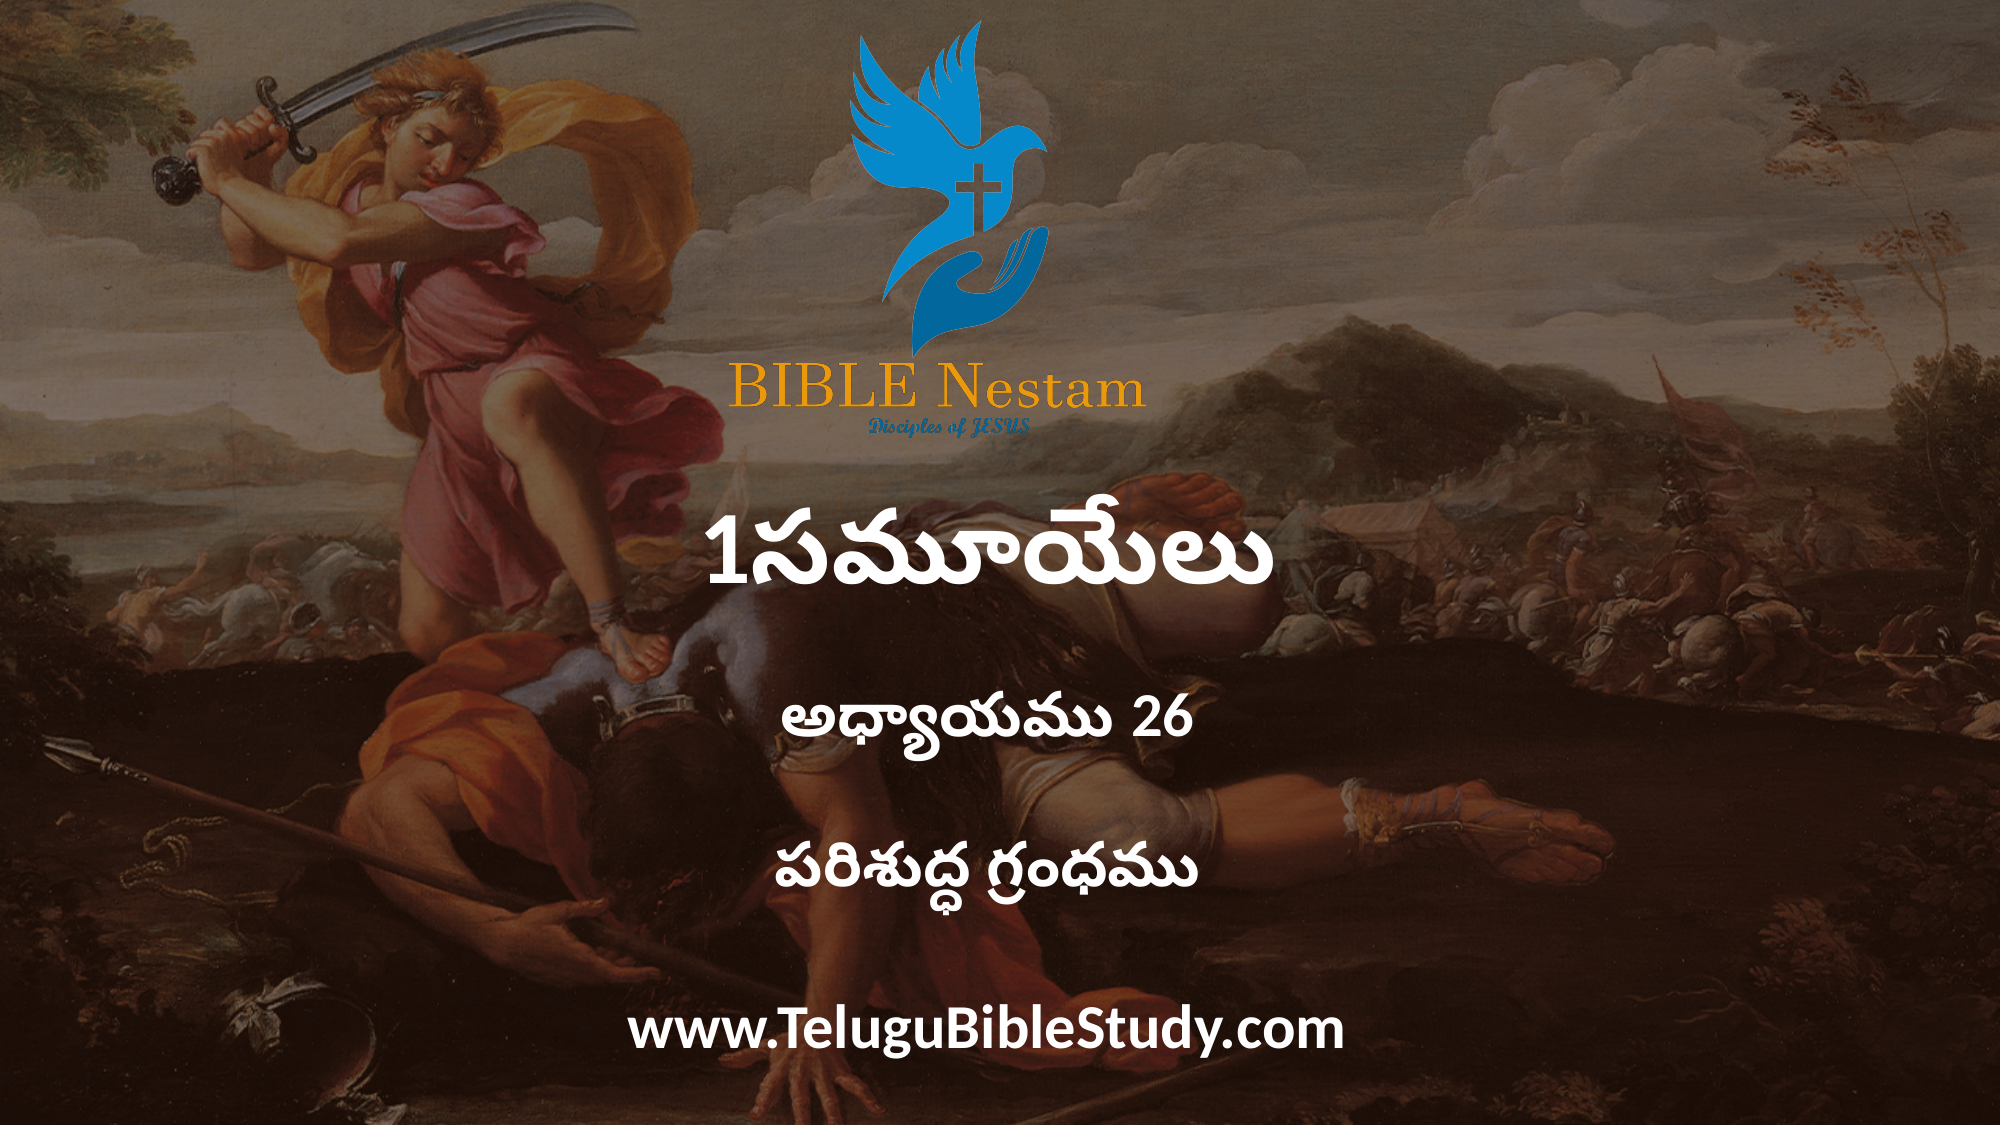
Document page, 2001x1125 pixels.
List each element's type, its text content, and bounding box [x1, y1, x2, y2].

subtitle అధ్యాయము 26 పరిశుద్ధ గ్రంధము www.TeluguBibleStudy.com [50, 666, 1925, 1084]
picture [0, 0, 2000, 1125]
title 1సమూయేలు [50, 437, 1925, 646]
